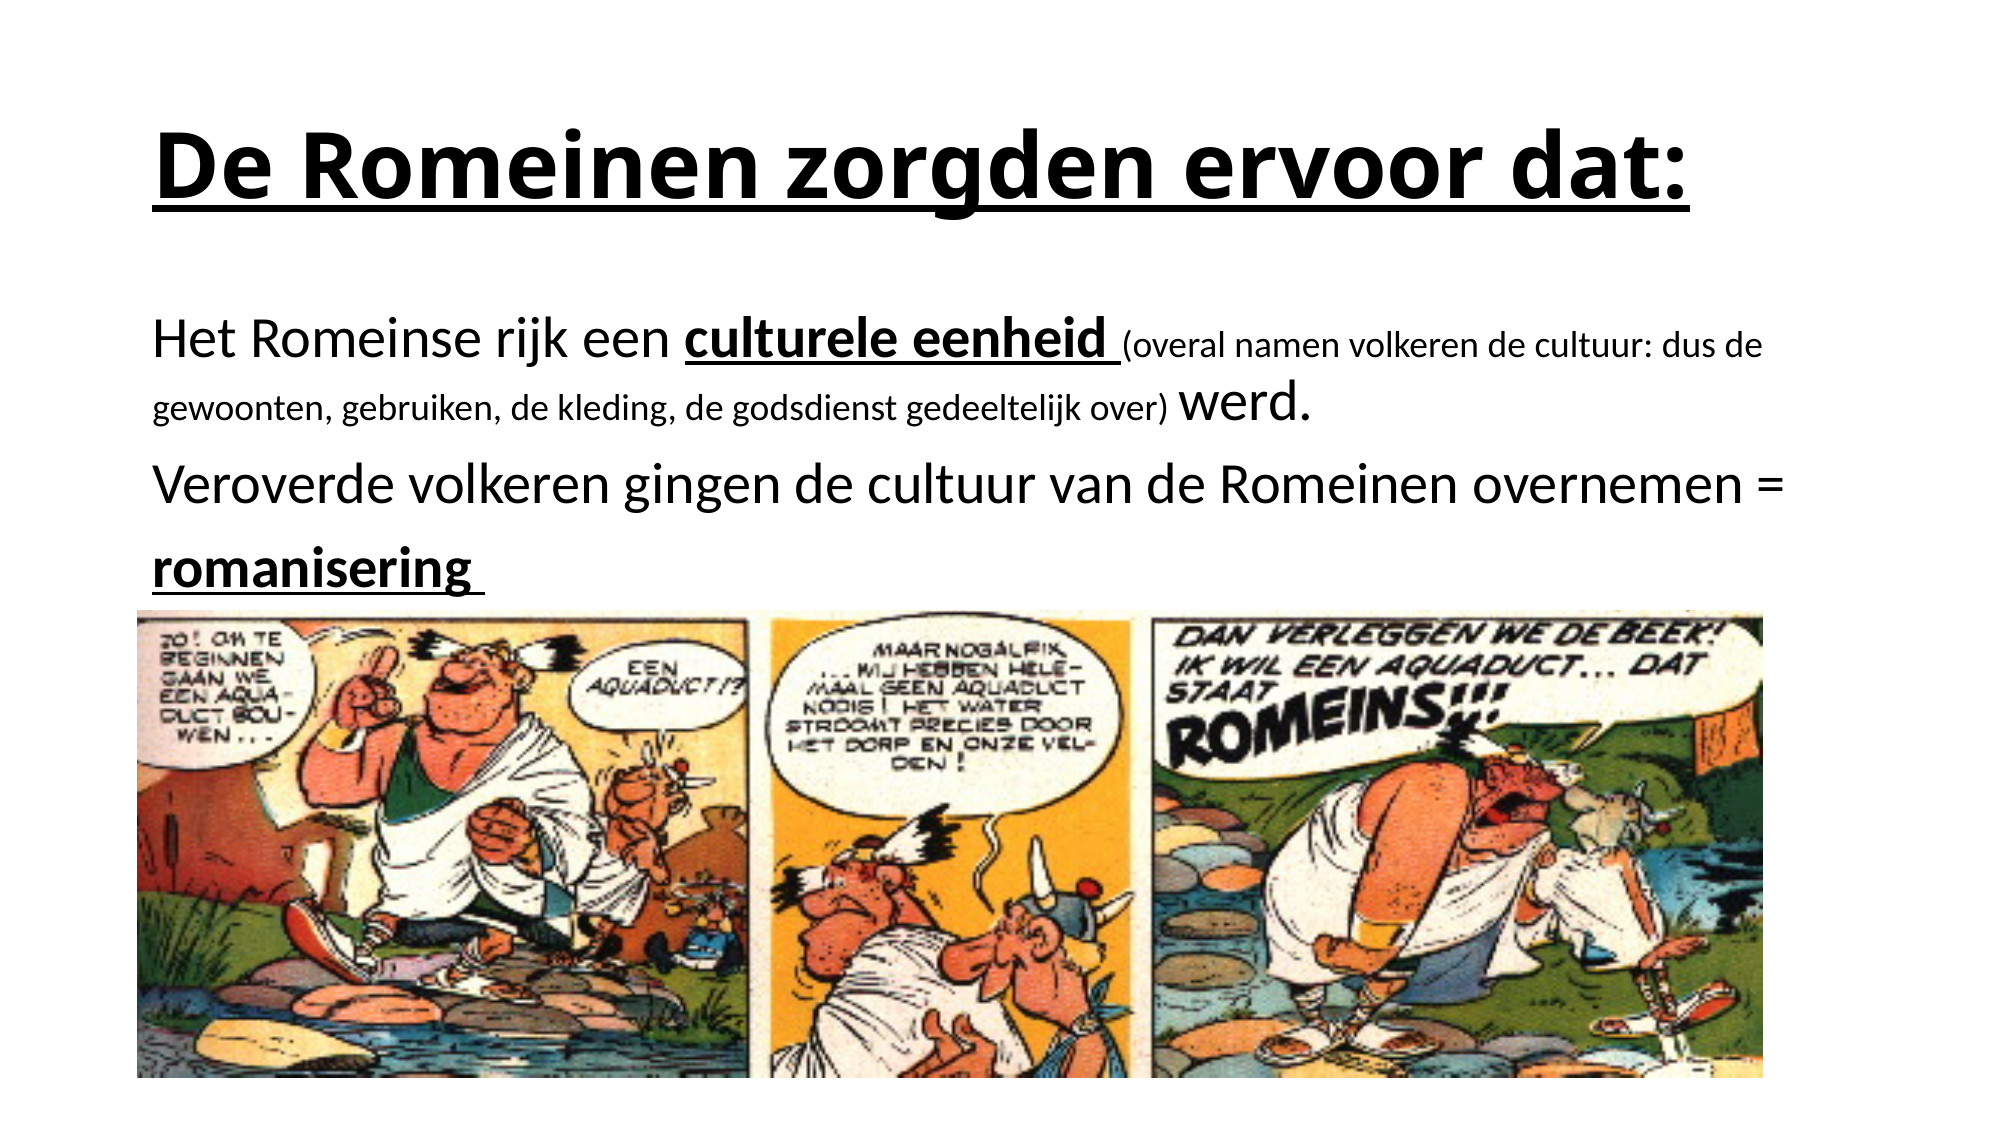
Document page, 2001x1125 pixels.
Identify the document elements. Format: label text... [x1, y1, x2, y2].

list Het Romeinse rijk een culturele eenheid (overal namen volkeren de cultuur: dus de gewoonten, gebruiken, de kleding, de godsdienst gedeeltelijk over) werd. Veroverde volkeren gingen de cultuur van de Romeinen overnemen = romanisering [137, 299, 1863, 1014]
picture [137, 610, 1763, 1078]
title De Romeinen zorgden ervoor dat: [137, 59, 1863, 278]
